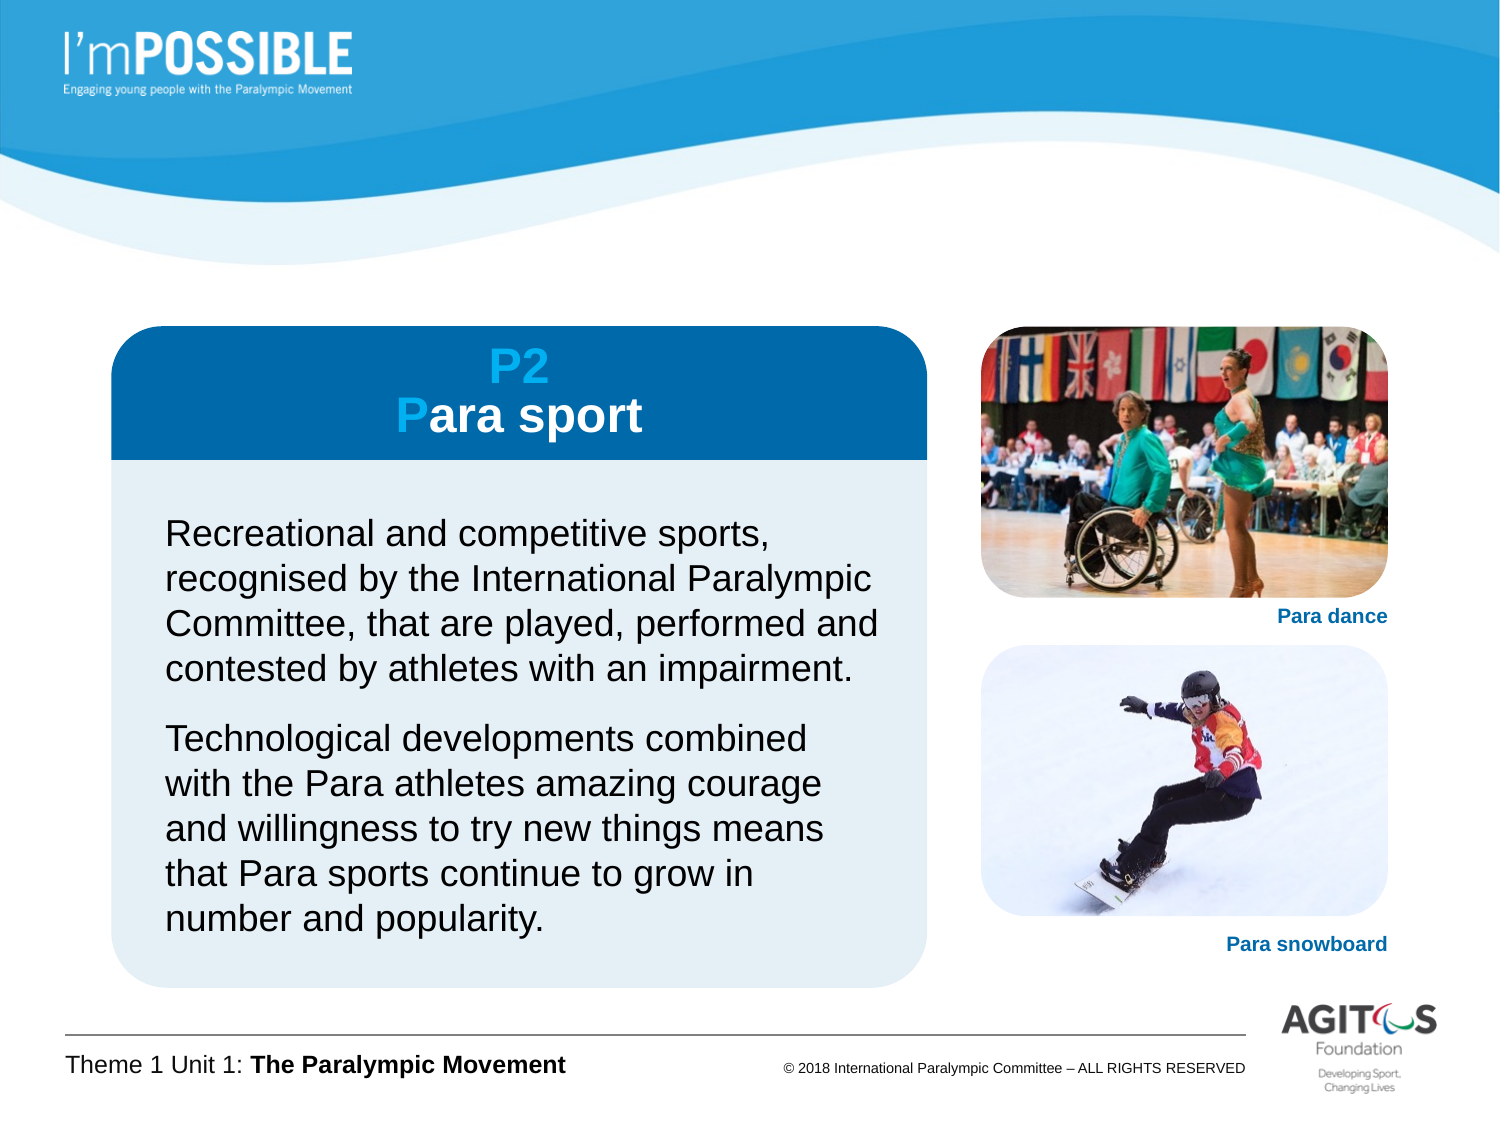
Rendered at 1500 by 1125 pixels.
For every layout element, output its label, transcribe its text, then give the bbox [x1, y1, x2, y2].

text_box [116, 324, 922, 350]
text_box P2 Para sport [111, 350, 928, 437]
text_box Para snowboard [1152, 930, 1388, 956]
text_box Para dance [1152, 605, 1388, 628]
picture [980, 326, 1389, 598]
text_box [109, 461, 930, 990]
picture [1281, 1003, 1437, 1094]
text_box Recreational and competitive sports, recognised by the International Paralympic Committee, that are played, performed and contested by athletes with an impairment. Technological developments combined with the Para athletes amazing courage and willingness to try new things means that Para sports continue to grow in number and popularity. [165, 501, 904, 947]
picture [980, 644, 1389, 917]
text_box [109, 363, 930, 463]
picture [0, 0, 1500, 273]
